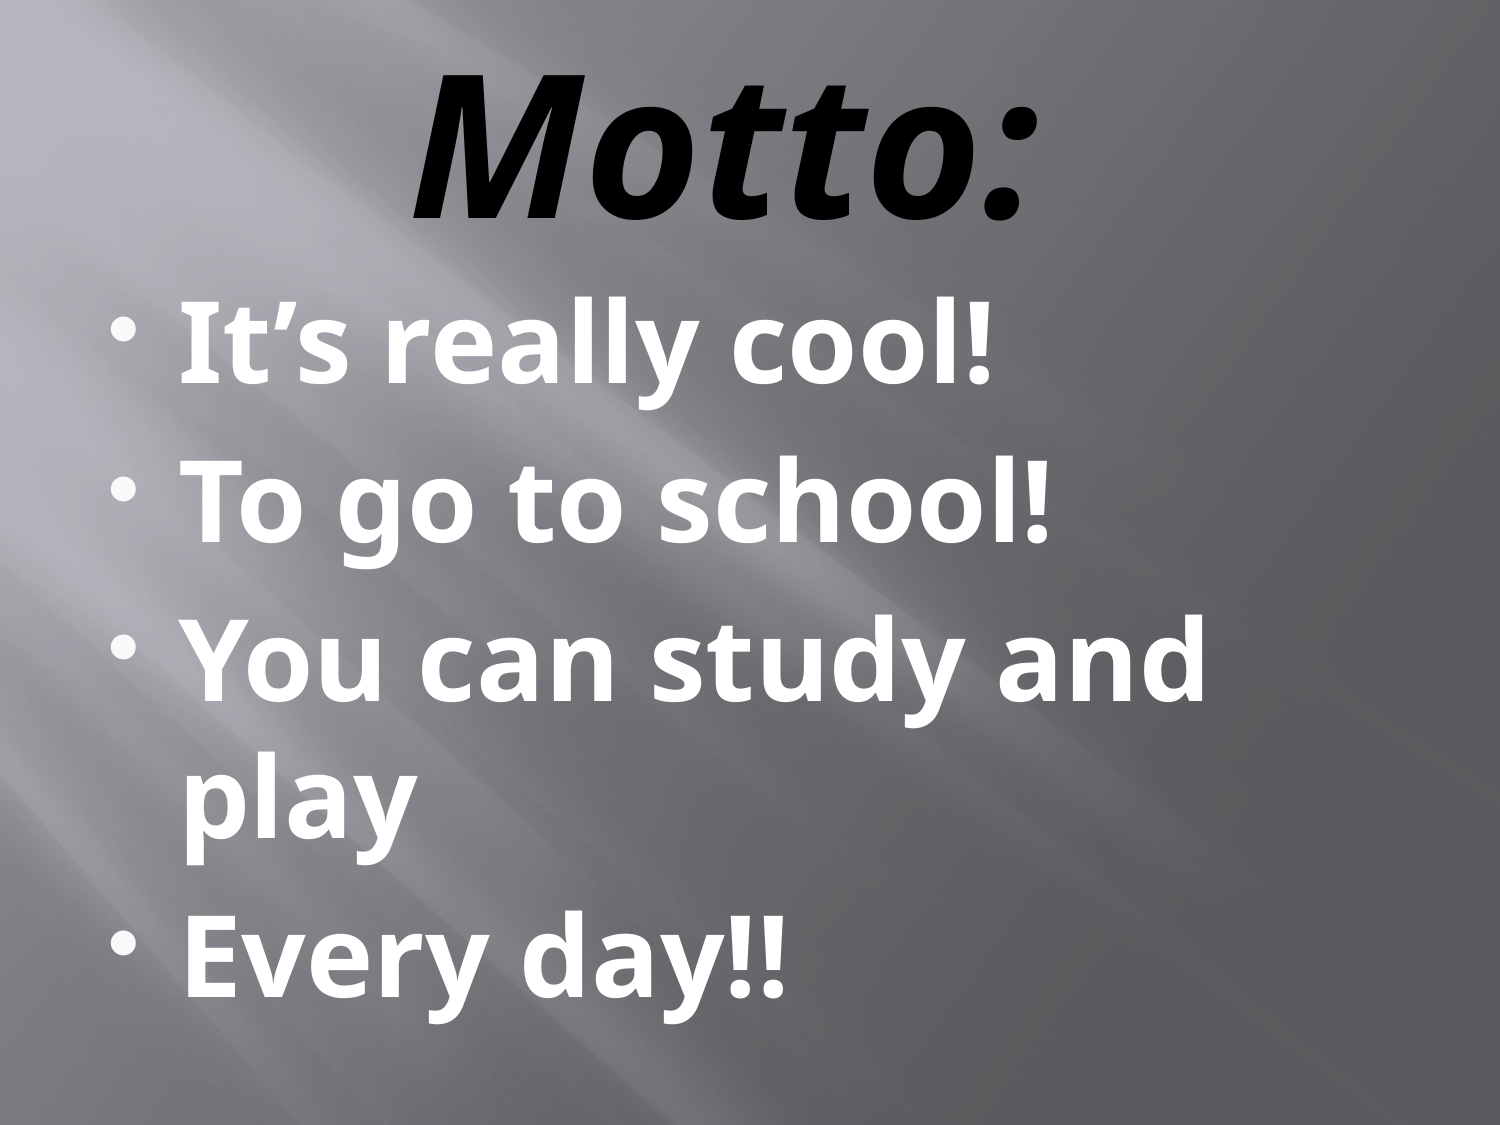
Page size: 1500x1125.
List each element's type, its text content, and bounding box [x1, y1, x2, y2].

list It’s really cool! To go to school! You can study and play Every day!! [75, 262, 1425, 1035]
title Motto: [75, 45, 1425, 233]
